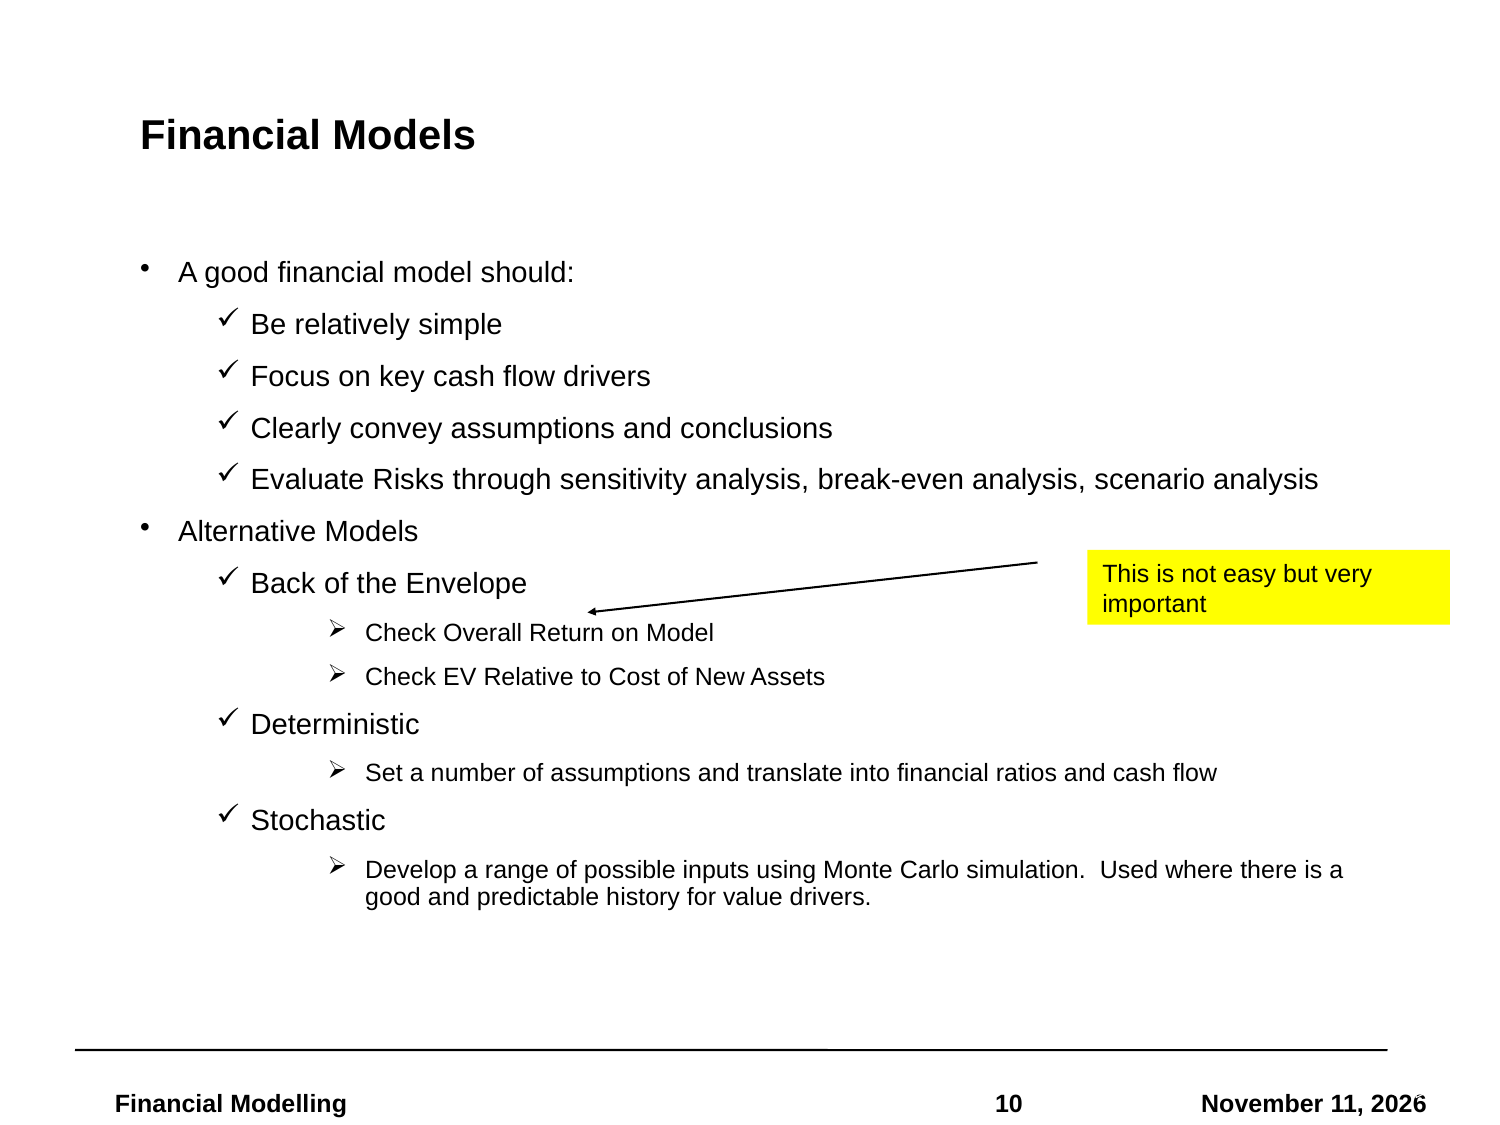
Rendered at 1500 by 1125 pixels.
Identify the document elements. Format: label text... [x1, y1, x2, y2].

title Financial Models [124, 99, 1413, 226]
list A good financial model should: Be relatively simple Focus on key cash flow drivers Clearly convey assumptions and conclusions Evaluate Risks through sensitivity analysis, break-even analysis, scenario analysis Alternative Models Back of the Envelope Check Overall Return on Model Check EV Relative to Cost of New Assets Deterministic Set a number of assumptions and translate into financial ratios and cash flow Stochastic Develop a range of possible inputs using Monte Carlo simulation. Used where there is a good and predictable history for value drivers. [124, 249, 1413, 1001]
text_box This is not easy but very important [1087, 549, 1450, 625]
text_box [587, 562, 1038, 616]
